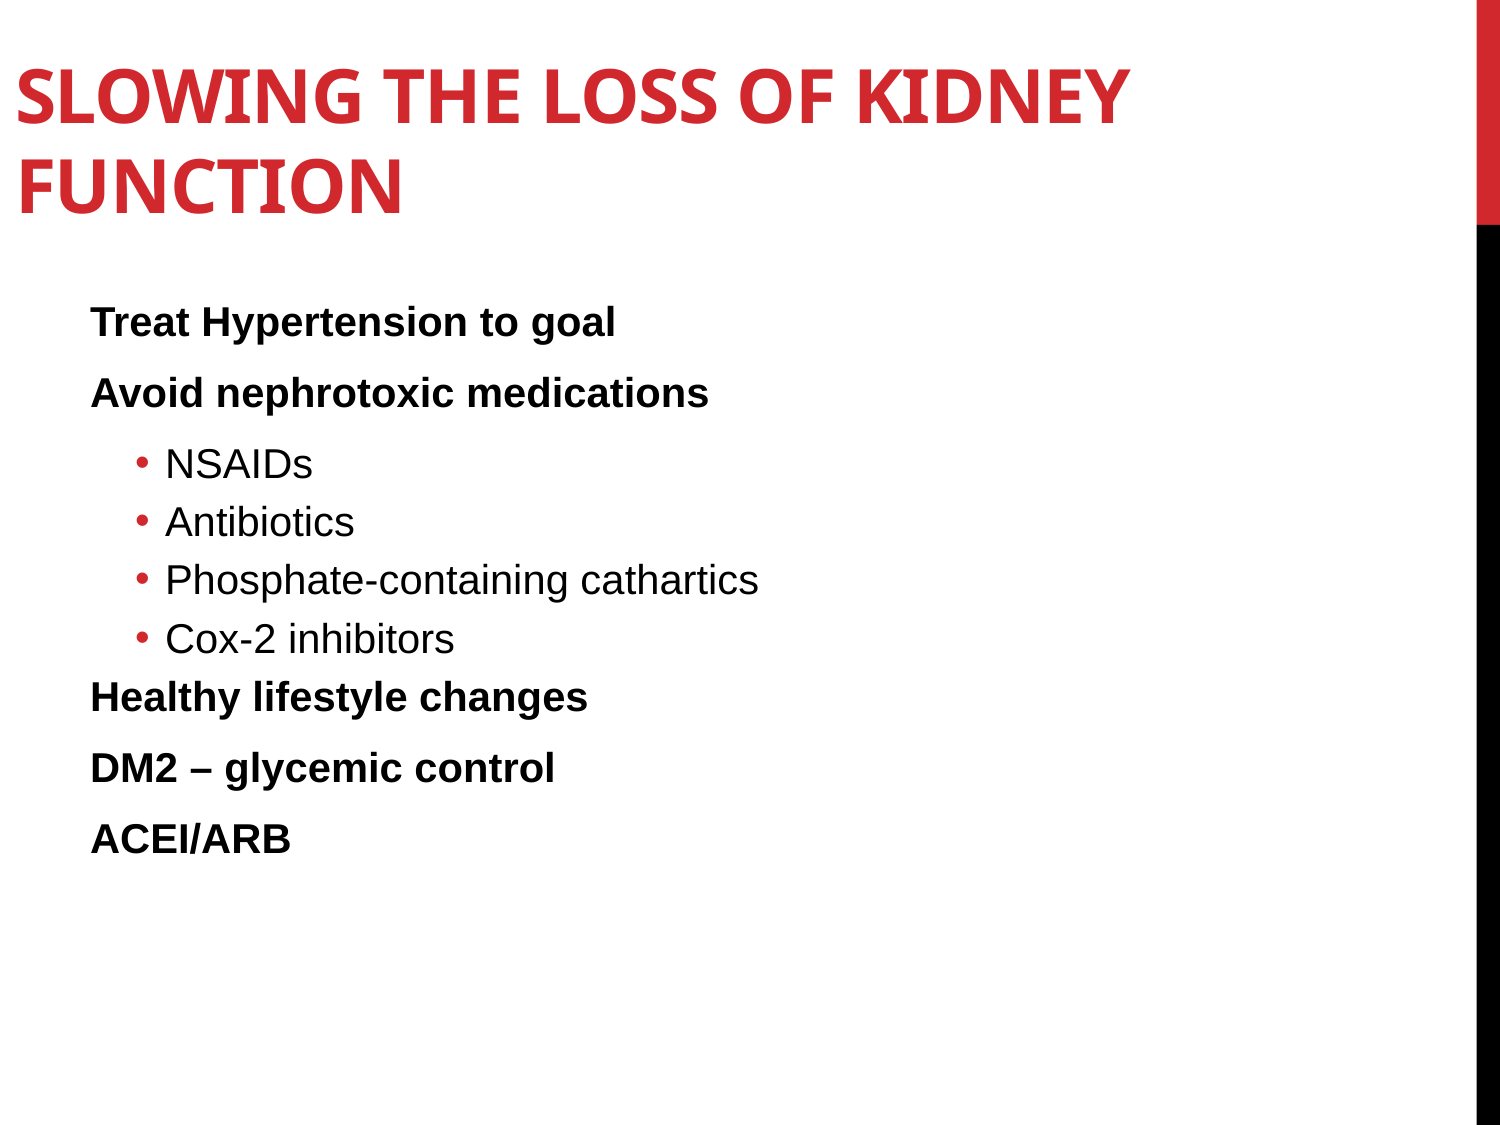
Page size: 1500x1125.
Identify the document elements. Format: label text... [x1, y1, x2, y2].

title Slowing the loss of kidney function [0, 24, 1500, 326]
list Treat Hypertension to goal Avoid nephrotoxic medications NSAIDs Antibiotics Phosphate-containing cathartics Cox-2 inhibitors Healthy lifestyle changes DM2 – glycemic control ACEI/ARB [75, 287, 1325, 1005]
